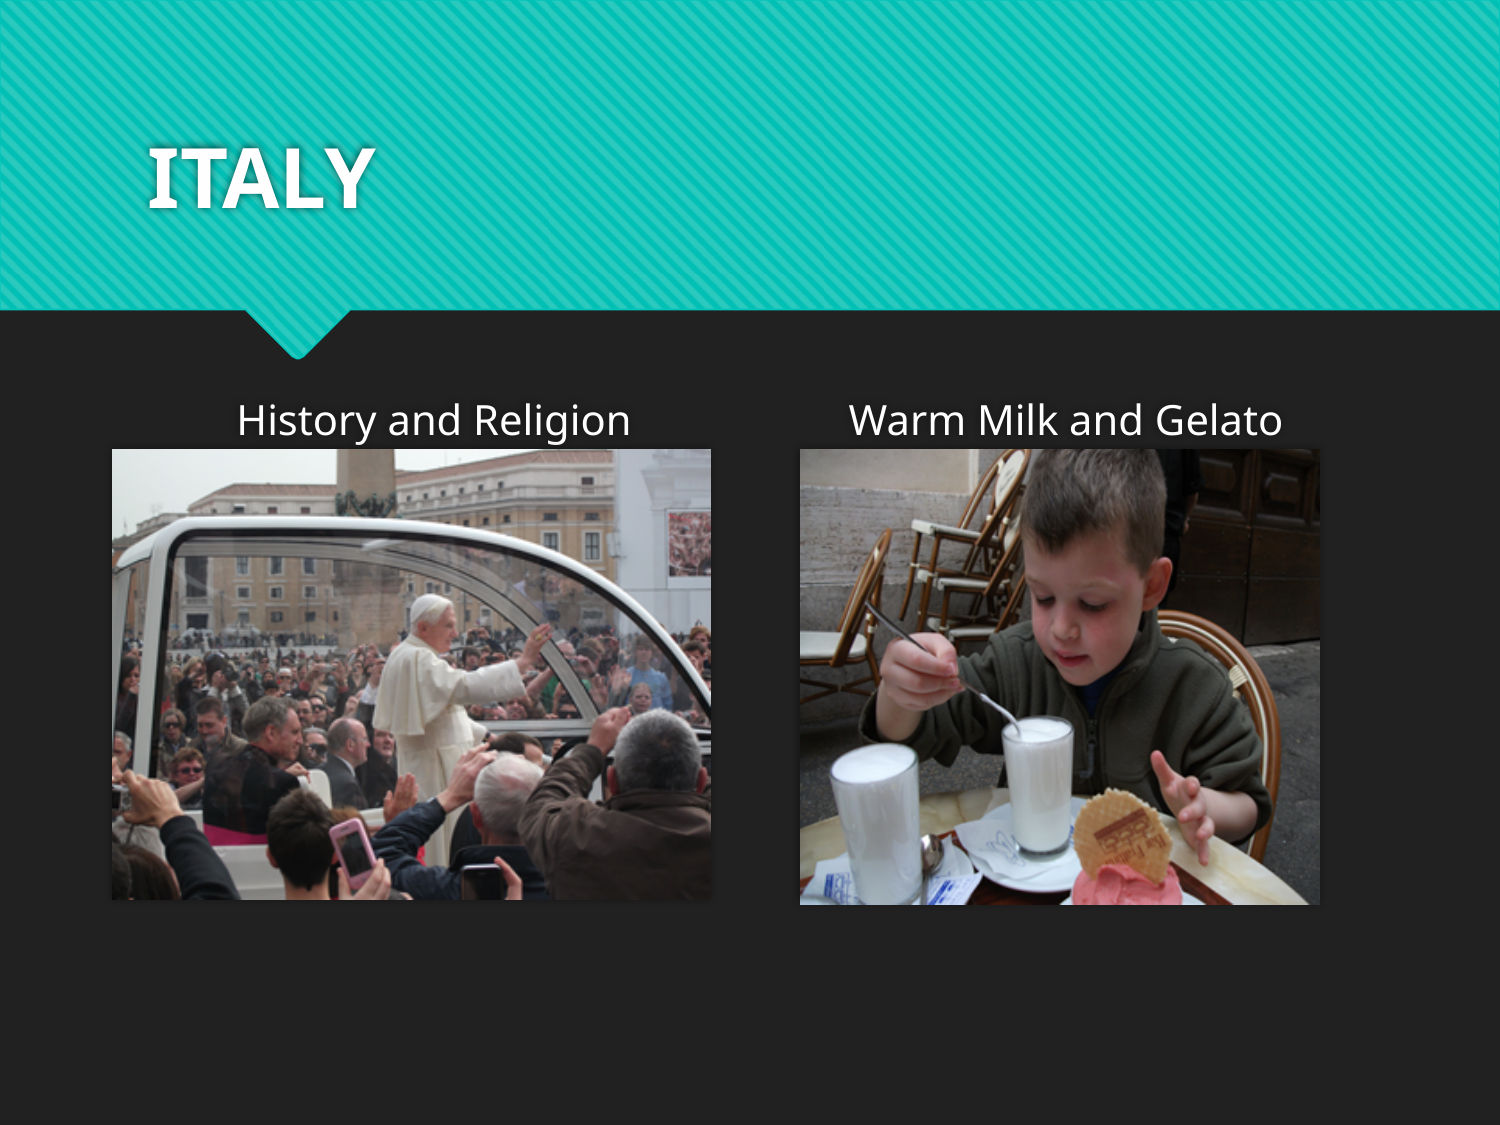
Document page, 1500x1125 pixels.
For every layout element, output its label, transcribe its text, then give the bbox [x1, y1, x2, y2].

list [112, 449, 711, 901]
title ITALY [132, 73, 1368, 233]
list History and Religion [132, 356, 735, 452]
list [799, 449, 1321, 905]
list Warm Milk and Gelato [765, 356, 1368, 452]
